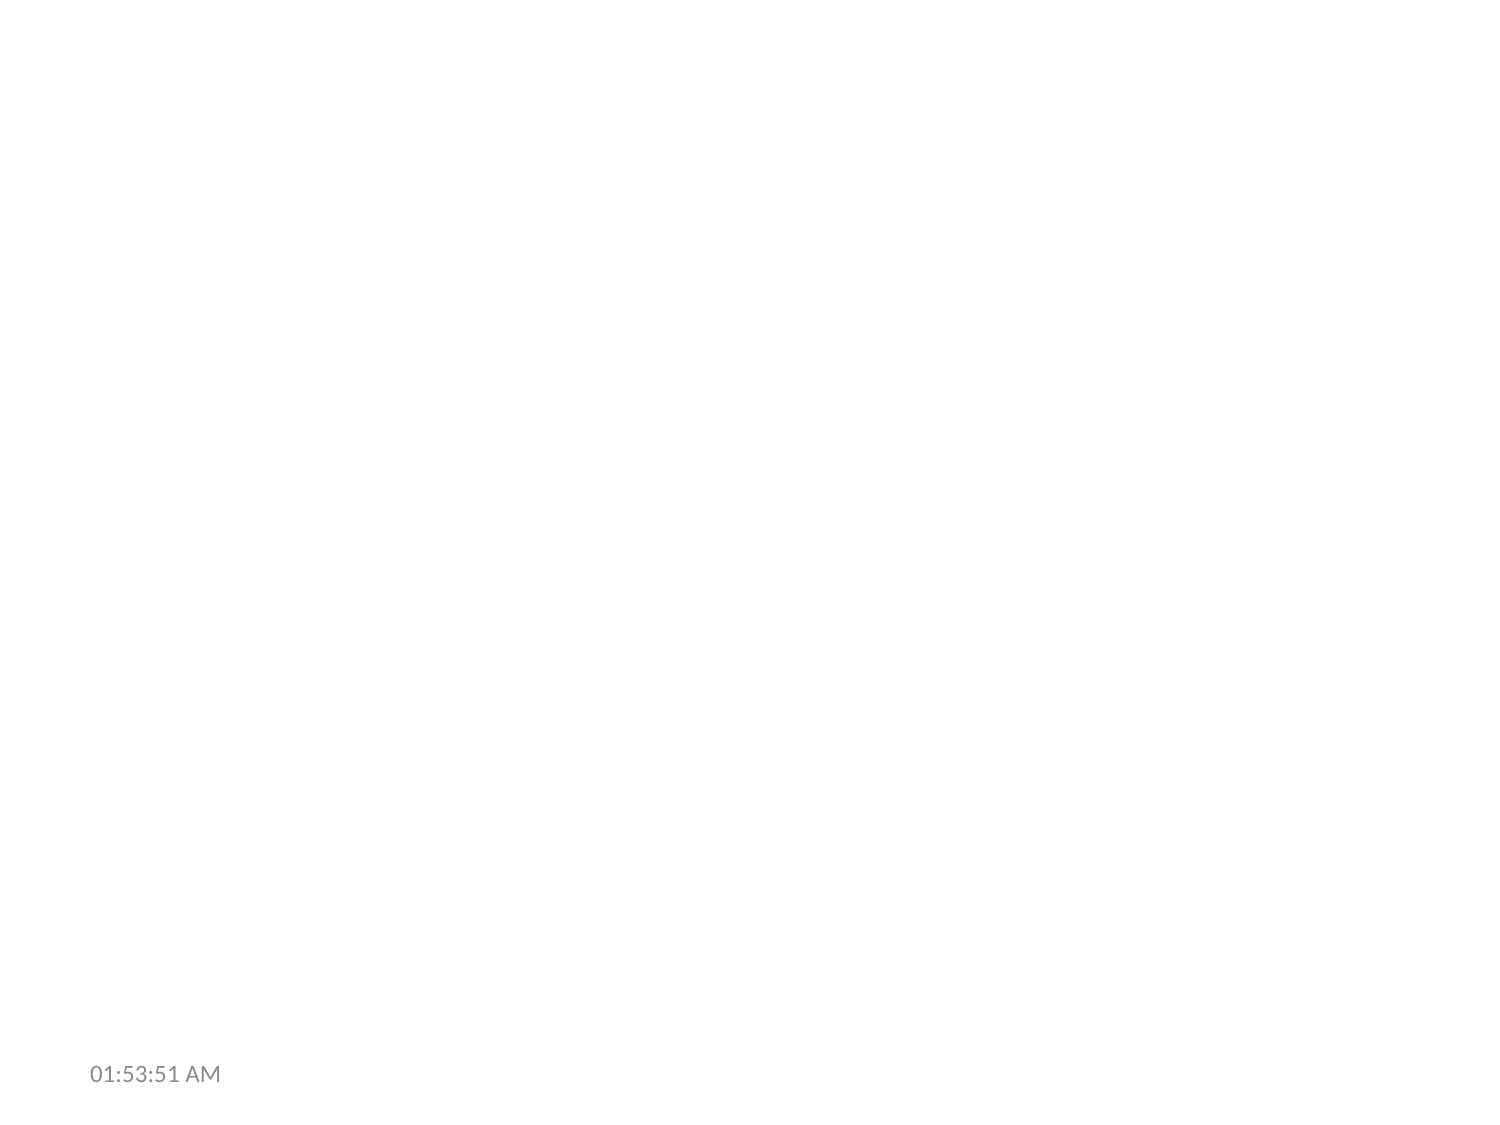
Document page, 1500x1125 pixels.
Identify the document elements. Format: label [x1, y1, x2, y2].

slide_number [75, 1042, 425, 1103]
